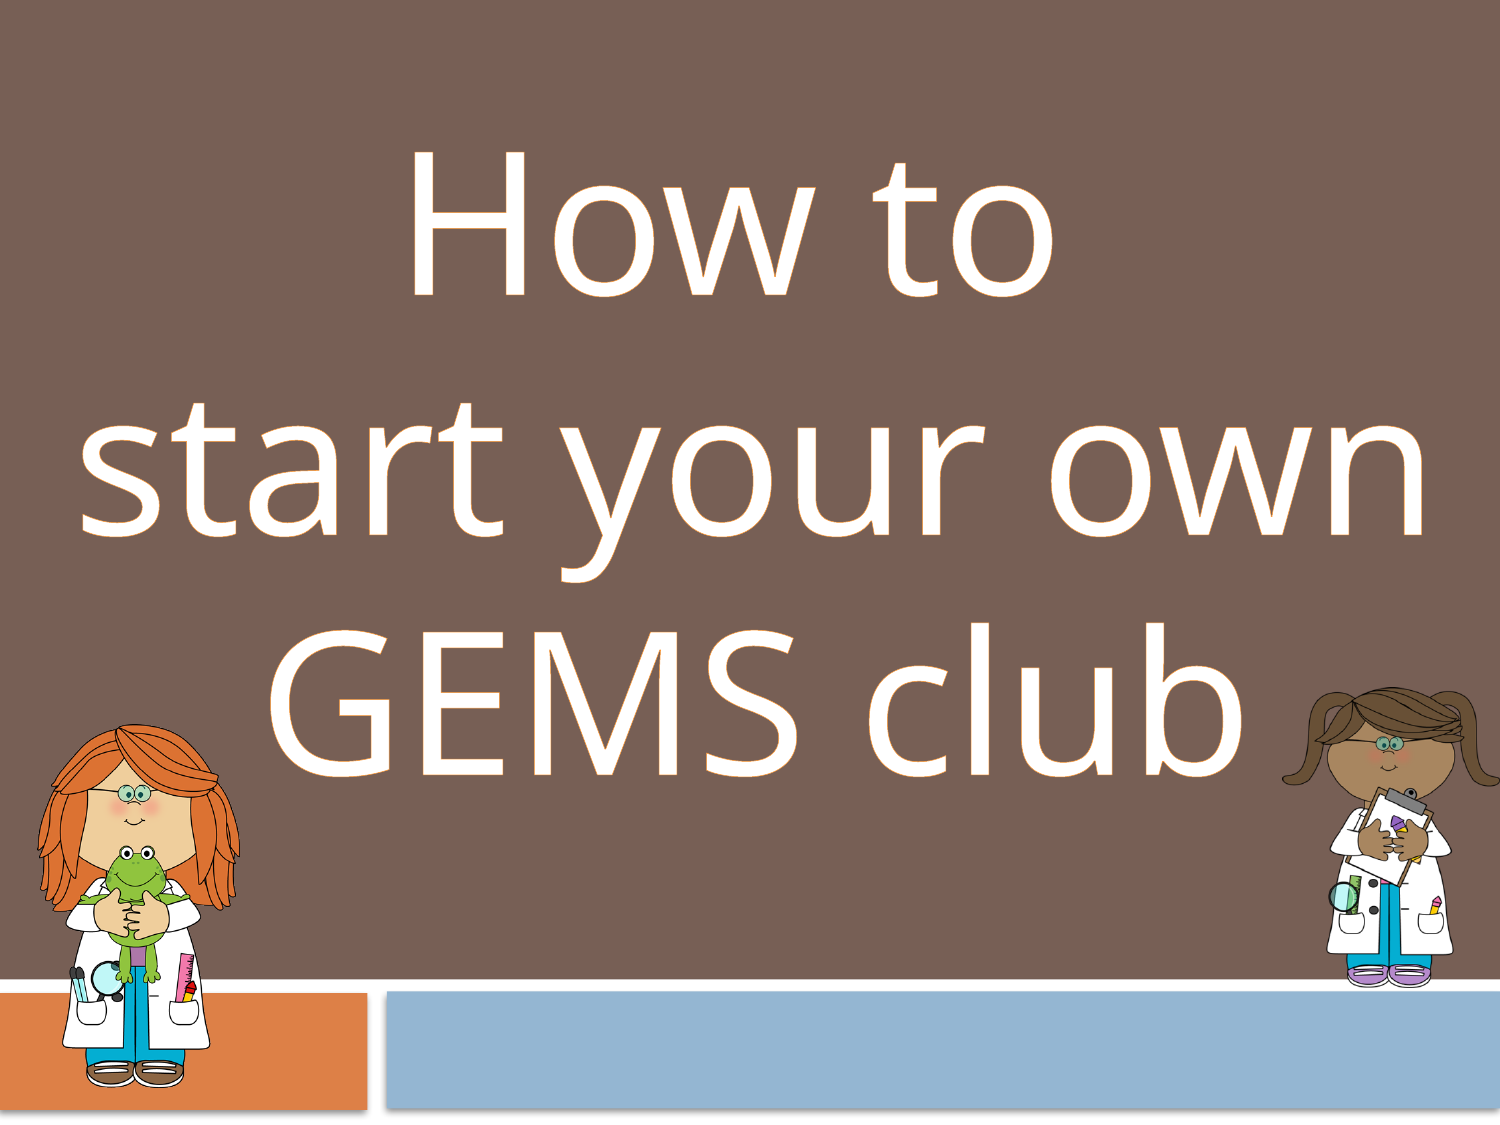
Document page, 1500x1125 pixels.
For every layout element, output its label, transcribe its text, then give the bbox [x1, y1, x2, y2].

text_box How to start your own GEMS club [57, 87, 1454, 823]
picture [1282, 687, 1500, 988]
picture [37, 724, 240, 1088]
